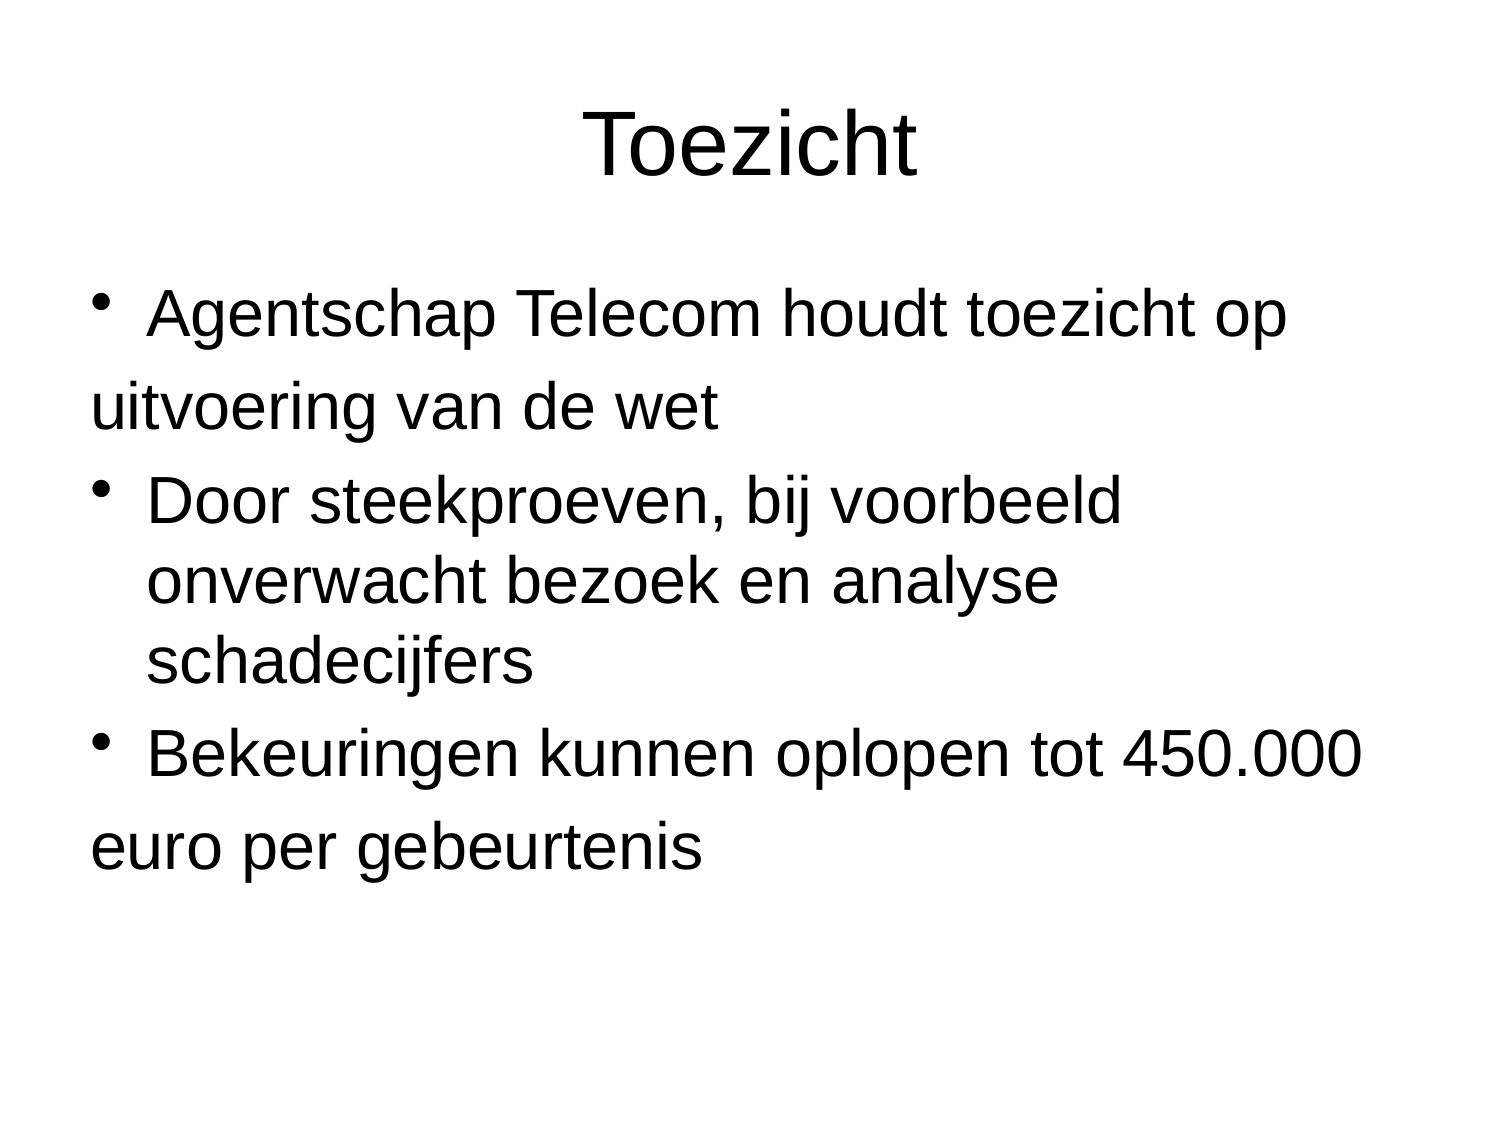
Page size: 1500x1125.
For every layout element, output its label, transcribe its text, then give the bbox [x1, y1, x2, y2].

list Agentschap Telecom houdt toezicht op uitvoering van de wet Door steekproeven, bij voorbeeld onverwacht bezoek en analyse schadecijfers Bekeuringen kunnen oplopen tot 450.000 euro per gebeurtenis [75, 262, 1425, 1005]
title Toezicht [75, 45, 1425, 233]
